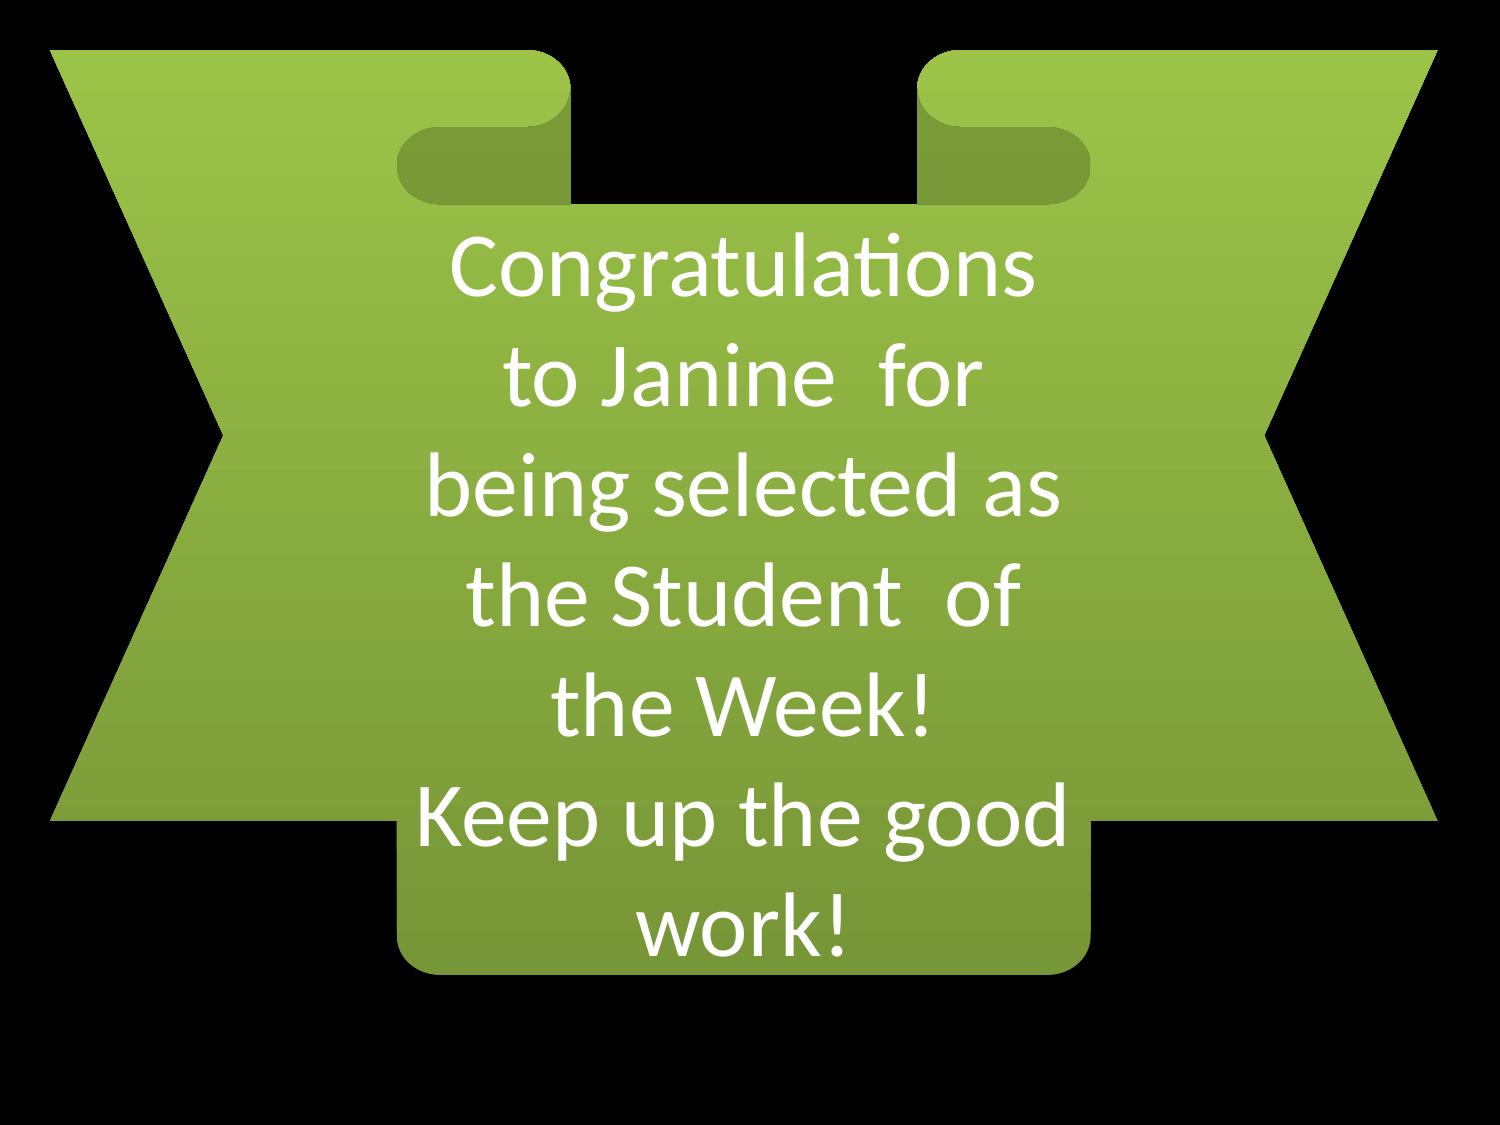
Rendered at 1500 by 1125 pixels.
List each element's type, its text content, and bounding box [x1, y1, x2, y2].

text_box Congratulations to Janine for being selected as the Student of the Week! Keep up the good work! [50, 50, 1438, 976]
